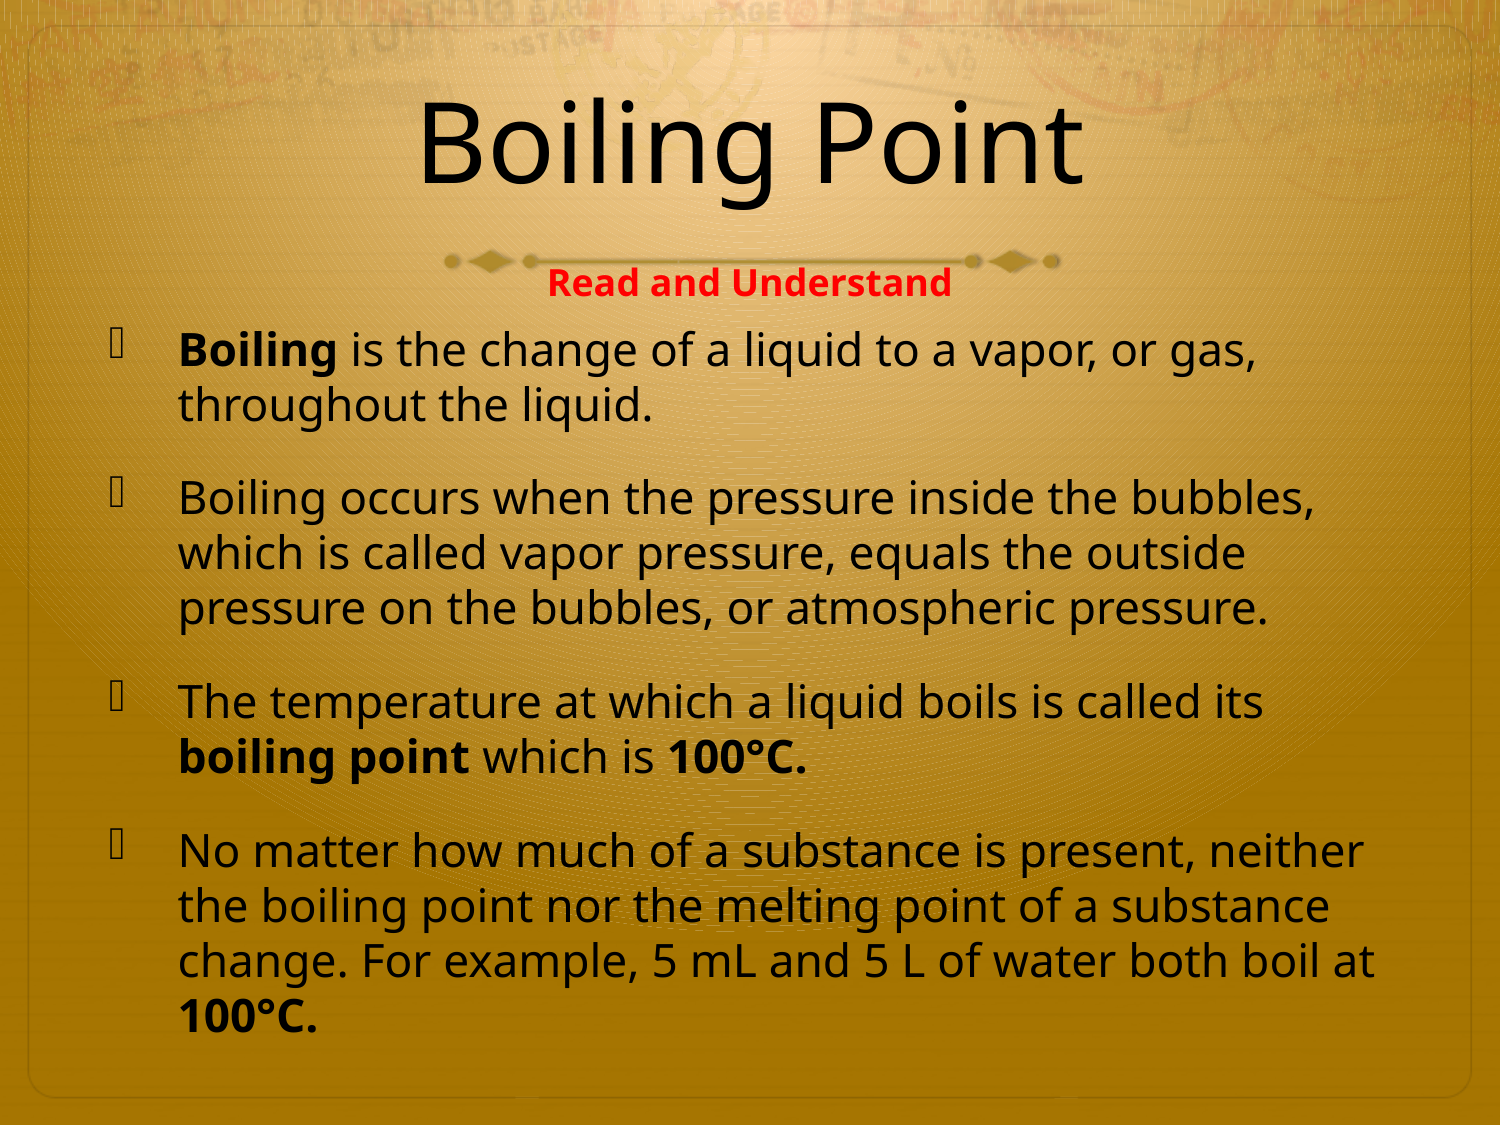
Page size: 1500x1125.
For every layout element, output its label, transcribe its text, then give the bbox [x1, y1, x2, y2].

text_box Read and Understand [532, 251, 968, 312]
picture [0, 0, 1500, 1125]
title Boiling Point [93, 45, 1407, 233]
list Boiling is the change of a liquid to a vapor, or gas, throughout the liquid. Boiling occurs when the pressure inside the bubbles, which is called vapor pressure, equals the outside pressure on the bubbles, or atmospheric pressure. The temperature at which a liquid boils is called its boiling point which is 100°C. No matter how much of a substance is present, neither the boiling point nor the melting point of a substance change. For example, 5 mL and 5 L of water both boil at 100°C. [93, 312, 1407, 1057]
